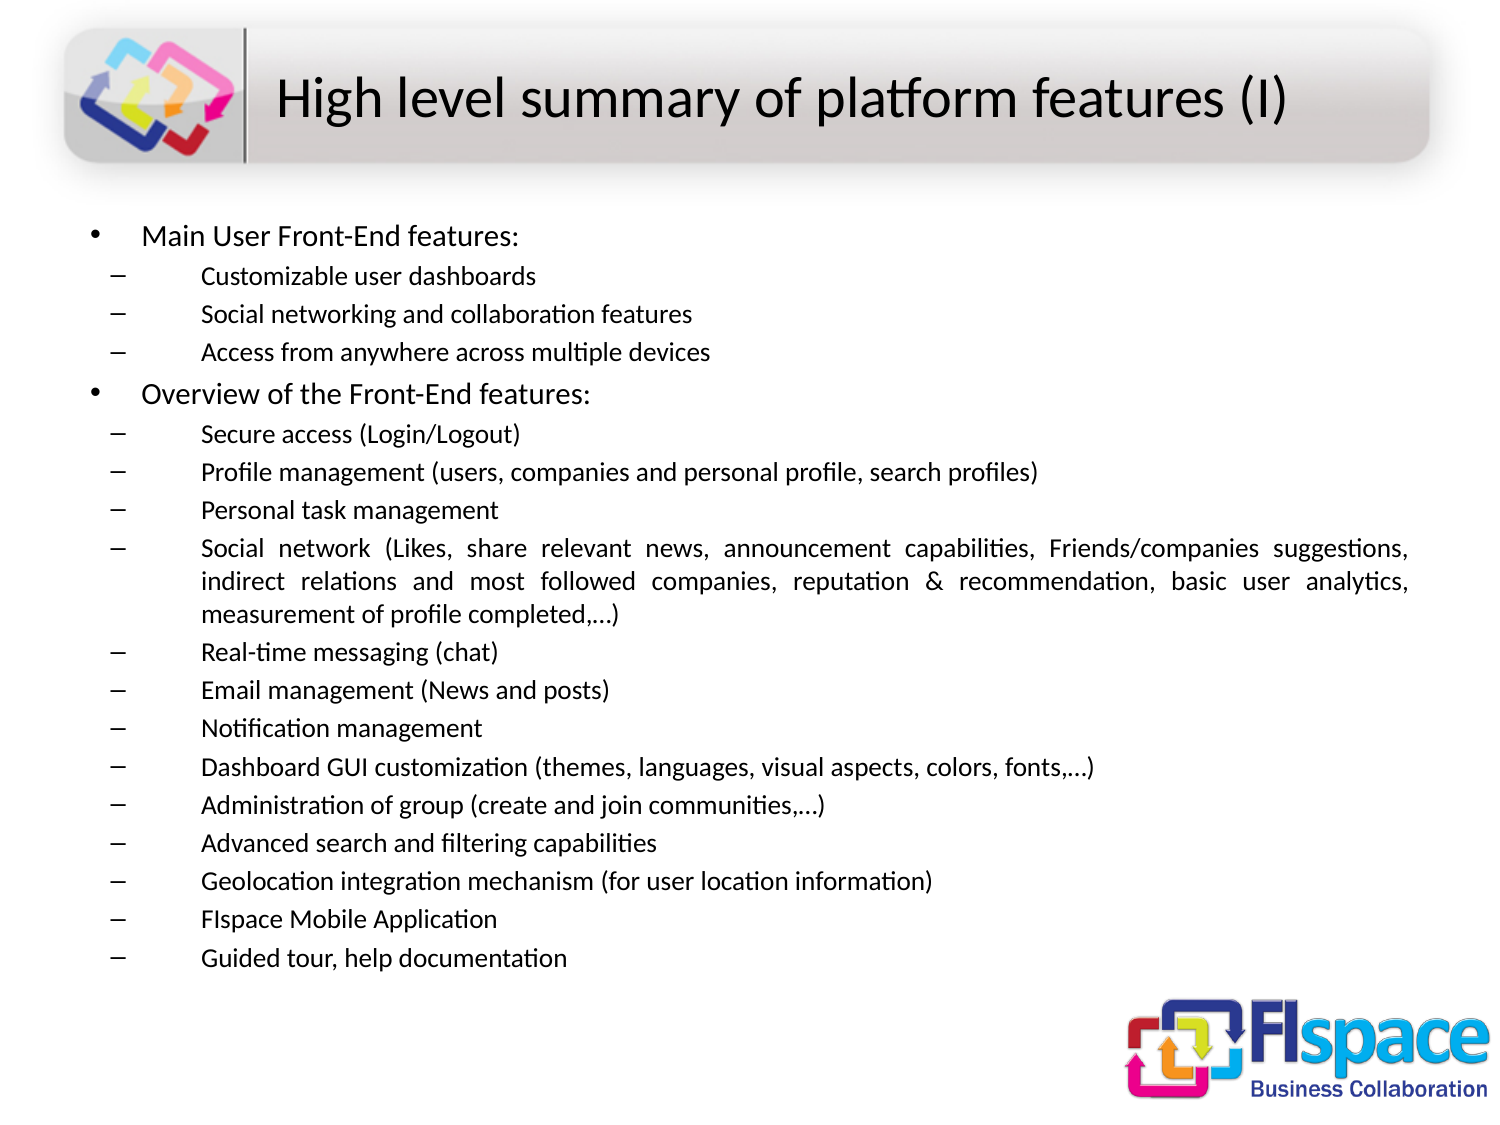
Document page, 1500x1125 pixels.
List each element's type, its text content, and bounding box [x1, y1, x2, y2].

list Main User Front-End features: Customizable user dashboards Social networking and collaboration features Access from anywhere across multiple devices Overview of the Front-End features: Secure access (Login/Logout) Profile management (users, companies and personal profile, search profiles) Personal task management Social network (Likes, share relevant news, announcement capabilities, Friends/companies suggestions, indirect relations and most followed companies, reputation & recommendation, basic user analytics, measurement of profile completed,…) Real-time messaging (chat) Email management (News and posts) Notification management Dashboard GUI customization (themes, languages, visual aspects, colors, fonts,…) Administration of group (create and join communities,…) Advanced search and filtering capabilities Geolocation integration mechanism (for user location information) FIspace Mobile Application Guided tour, help documentation [75, 208, 1425, 988]
picture [1118, 993, 1496, 1101]
title High level summary of platform features (I) [261, 39, 1401, 149]
picture [0, 0, 1500, 253]
